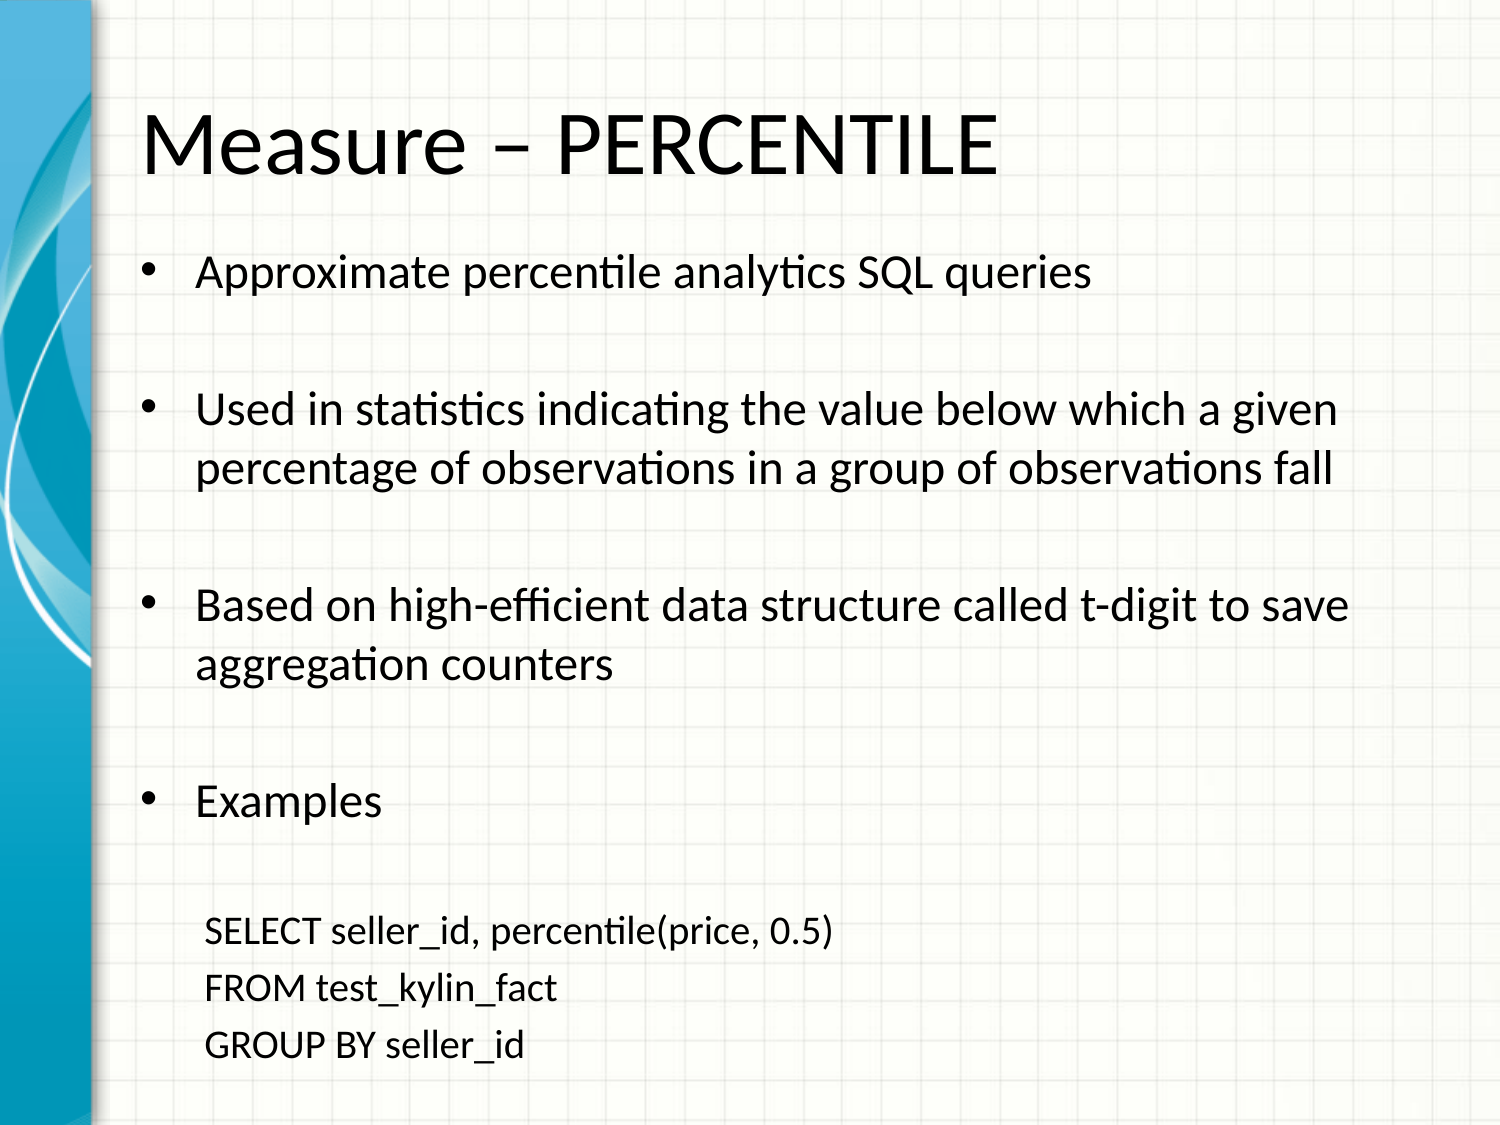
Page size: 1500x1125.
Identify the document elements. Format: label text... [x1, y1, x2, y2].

list Approximate percentile analytics SQL queries Used in statistics indicating the value below which a given percentage of observations in a group of observations fall Based on high-efficient data structure called t-digit to save aggregation counters Examples SELECT seller_id, percentile(price, 0.5) FROM test_kylin_fact GROUP BY seller_id [125, 231, 1450, 1081]
picture [0, 0, 1500, 1125]
title Measure – PERCENTILE [125, 44, 1450, 231]
